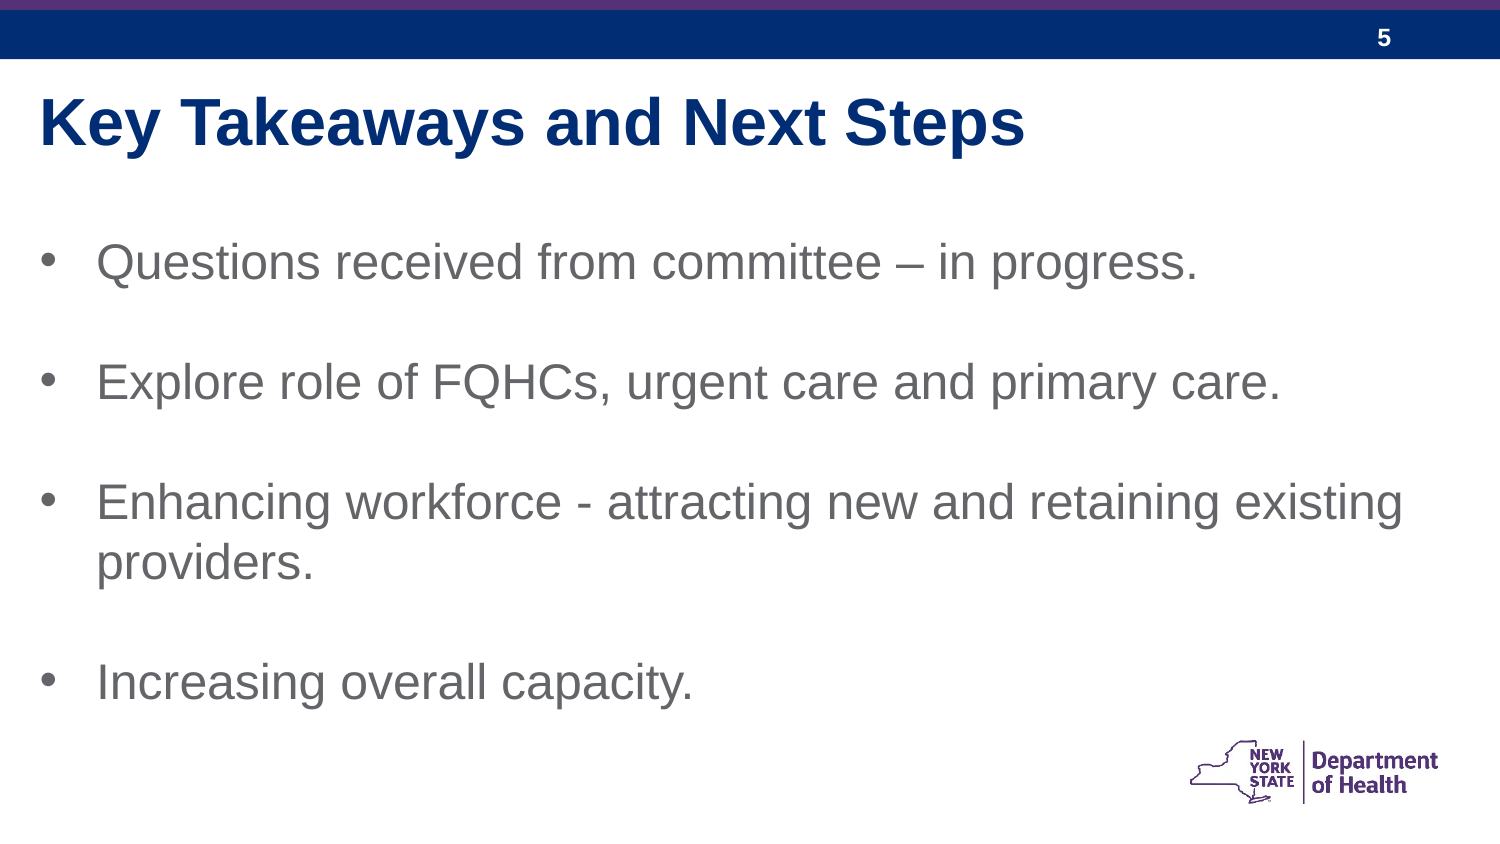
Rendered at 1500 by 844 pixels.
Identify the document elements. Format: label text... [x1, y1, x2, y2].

text_box Questions received from committee – in progress. Explore role of FQHCs, urgent care and primary care. Enhancing workforce - attracting new and retaining existing providers. Increasing overall capacity. [24, 221, 1463, 717]
picture [1190, 740, 1438, 804]
text_box Key Takeaways and Next Steps [24, 71, 1450, 167]
